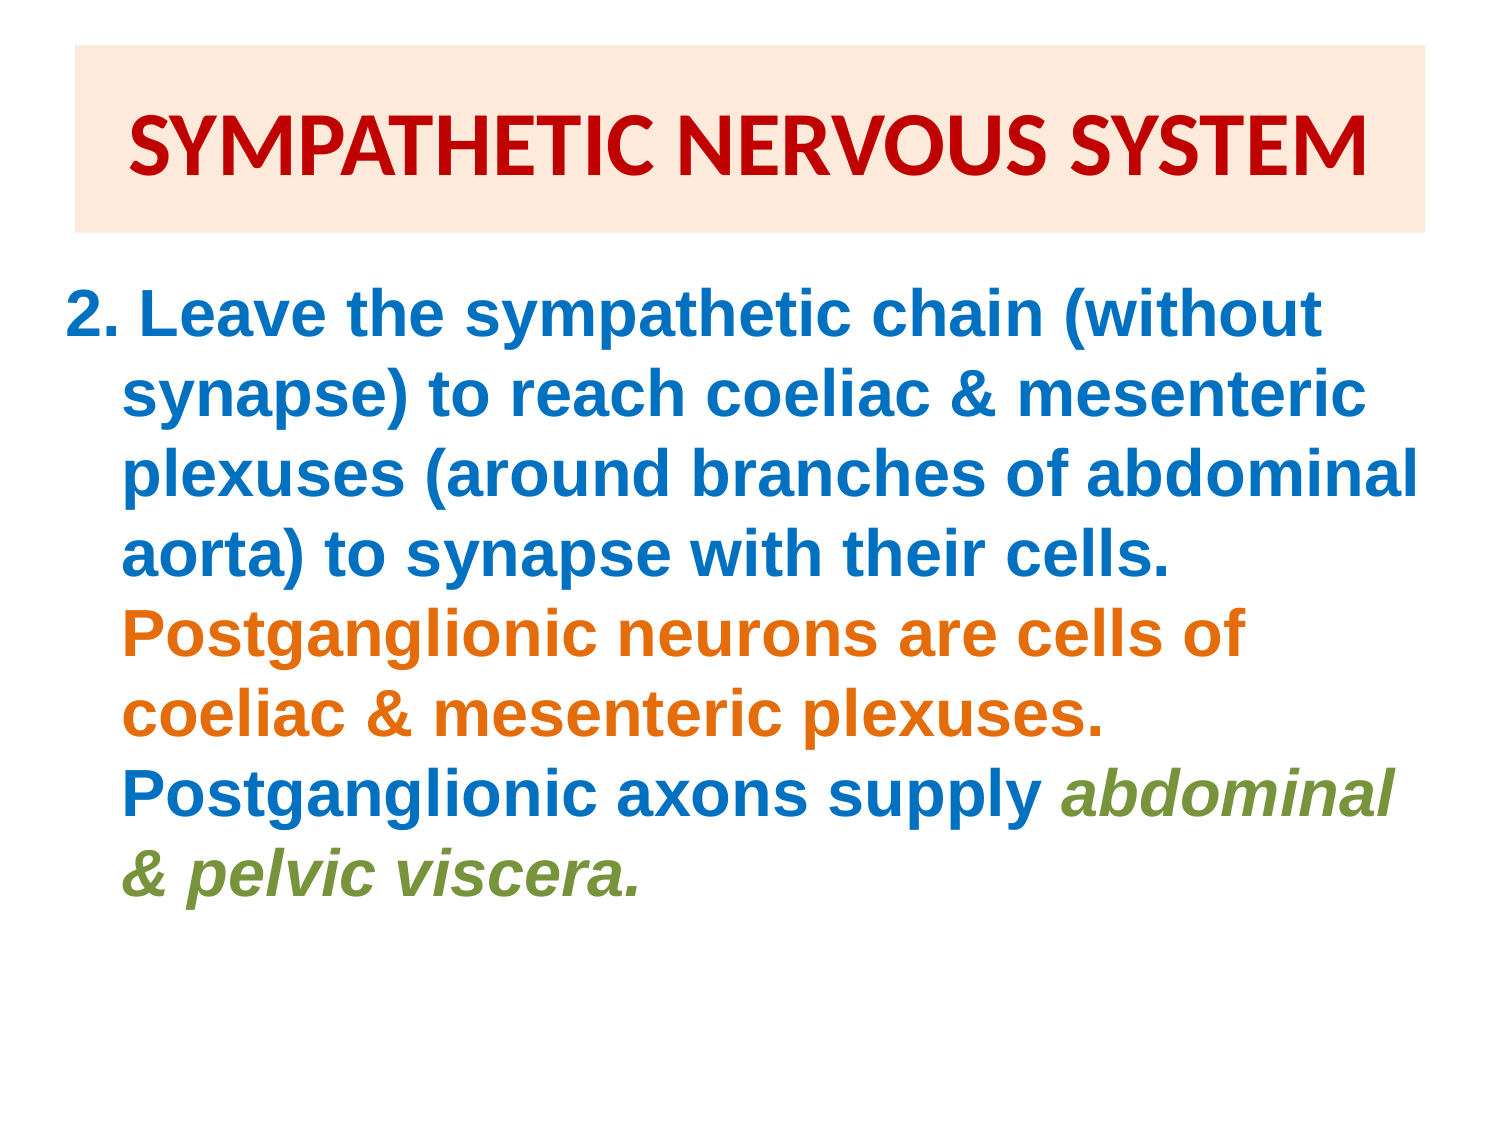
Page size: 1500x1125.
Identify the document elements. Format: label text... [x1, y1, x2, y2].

title SYMPATHETIC NERVOUS SYSTEM [75, 45, 1425, 233]
list 2. Leave the sympathetic chain (without synapse) to reach coeliac & mesenteric plexuses (around branches of abdominal aorta) to synapse with their cells. Postganglionic neurons are cells of coeliac & mesenteric plexuses. Postganglionic axons supply abdominal & pelvic viscera. [50, 262, 1463, 1088]
